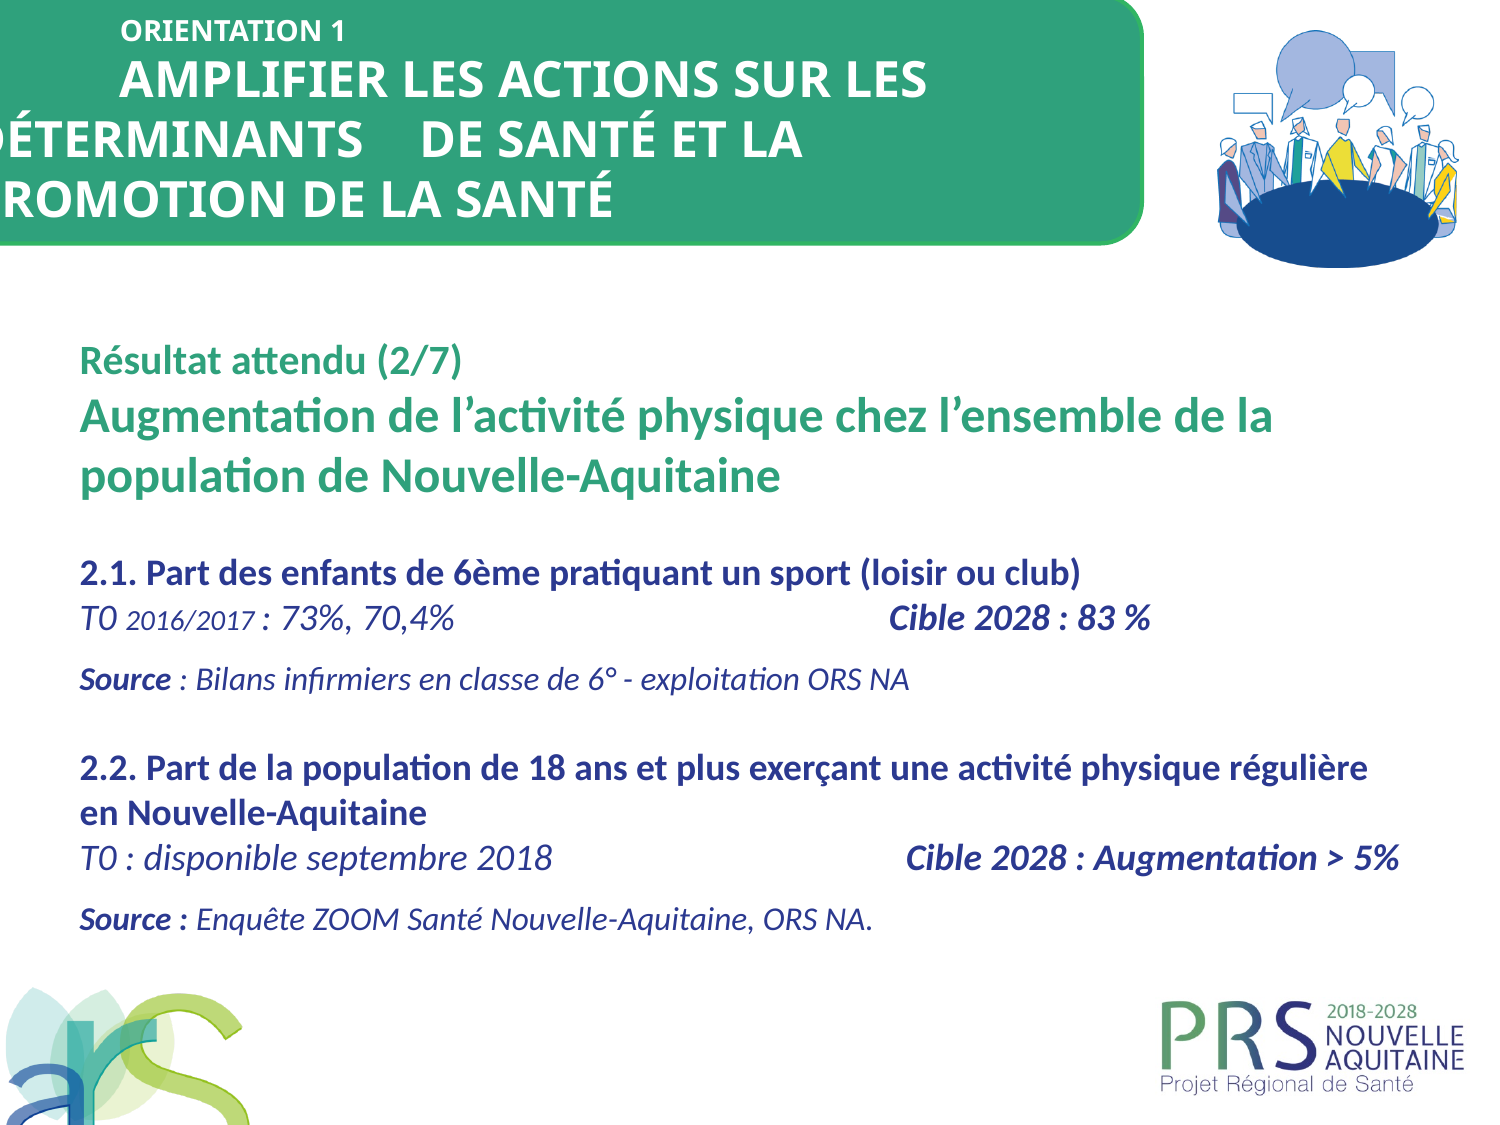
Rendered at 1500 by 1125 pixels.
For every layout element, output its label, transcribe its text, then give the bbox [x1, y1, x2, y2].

text_box Résultat attendu (2/7) Augmentation de l’activité physique chez l’ensemble de la population de Nouvelle-Aquitaine 2.1. Part des enfants de 6ème pratiquant un sport (loisir ou club) T0 2016/2017 : 73%, 70,4% Cible 2028 : 83 % Source : Bilans infirmiers en classe de 6° - exploitation ORS NA 2.2. Part de la population de 18 ans et plus exerçant une activité physique régulière en Nouvelle-Aquitaine T0 : disponible septembre 2018 Cible 2028 : Augmentation > 5% Source : Enquête ZOOM Santé Nouvelle-Aquitaine, ORS NA. [64, 325, 1424, 1030]
text_box [64, 255, 1468, 326]
picture [5, 987, 250, 1125]
text_box [0, 0, 1145, 246]
text_box ORIENTATION 1 Amplifier les actions sur les déterminants de santé et la promotion de la santé [0, 25, 1113, 214]
picture [1155, 997, 1470, 1096]
picture [1217, 30, 1459, 255]
